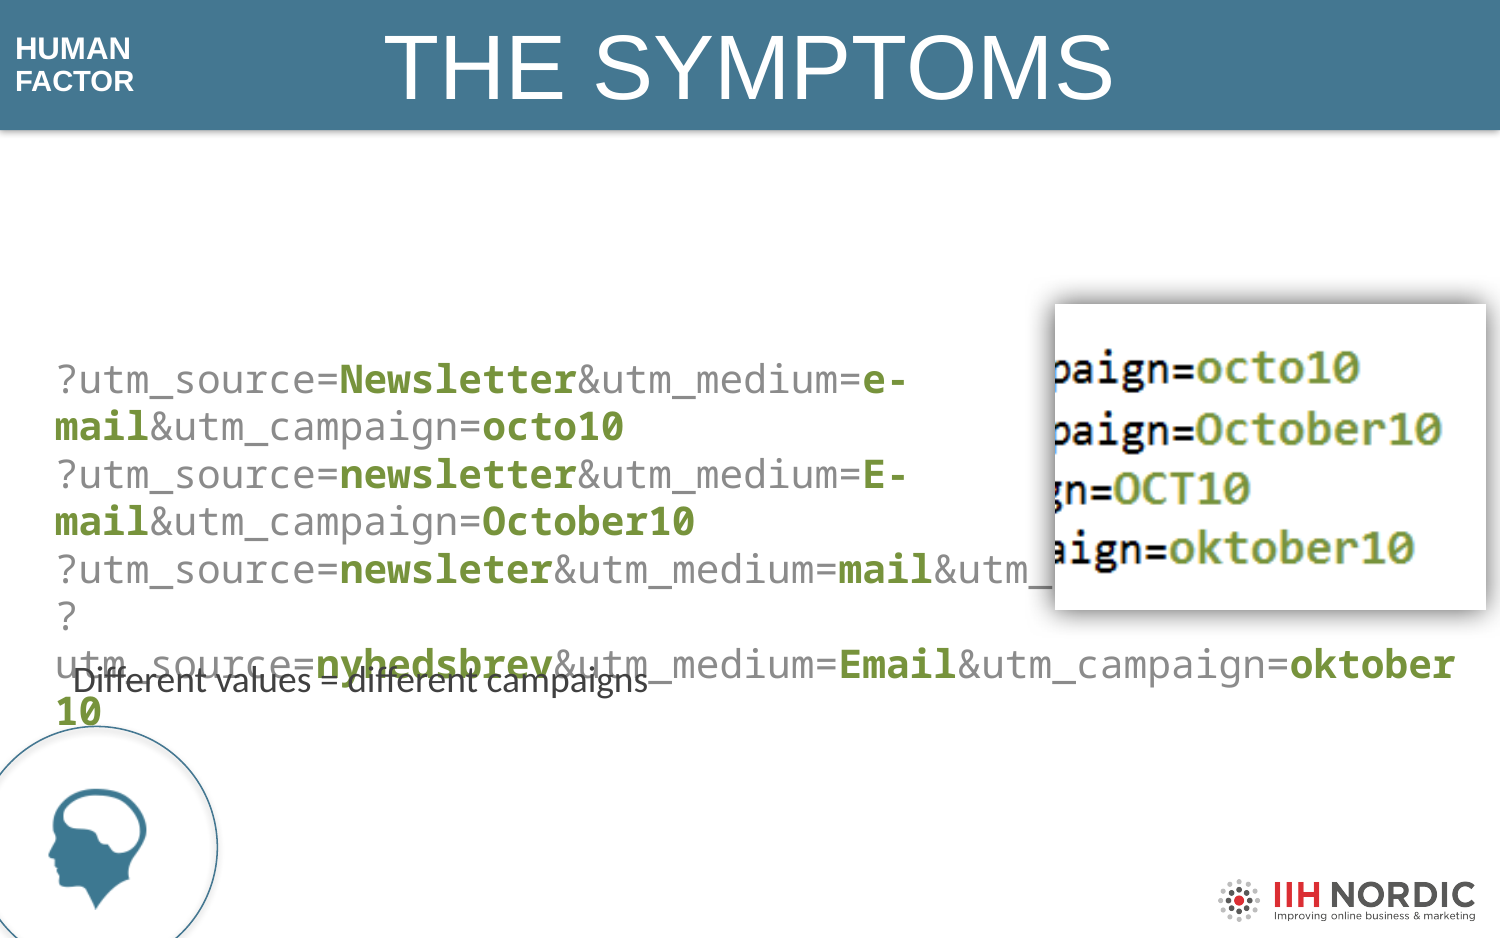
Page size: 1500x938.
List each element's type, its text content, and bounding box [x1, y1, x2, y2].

picture [1054, 304, 1487, 611]
text_box ?utm_source=Newsletter&utm_medium=e-mail&utm_campaign=octo10 ?utm_source=newsletter&utm_medium=E-mail&utm_campaign=October10 ?utm_source=newsleter&utm_medium=mail&utm_campaign=OCT10 ?utm_source=nyhedsbrev&utm_medium=Email&utm_campaign=oktober10 [39, 346, 1031, 573]
picture [1217, 879, 1476, 922]
text_box Different values = different campaigns [58, 648, 665, 708]
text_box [0, 726, 218, 938]
text_box HUMAN FACTOR [0, 0, 1500, 131]
